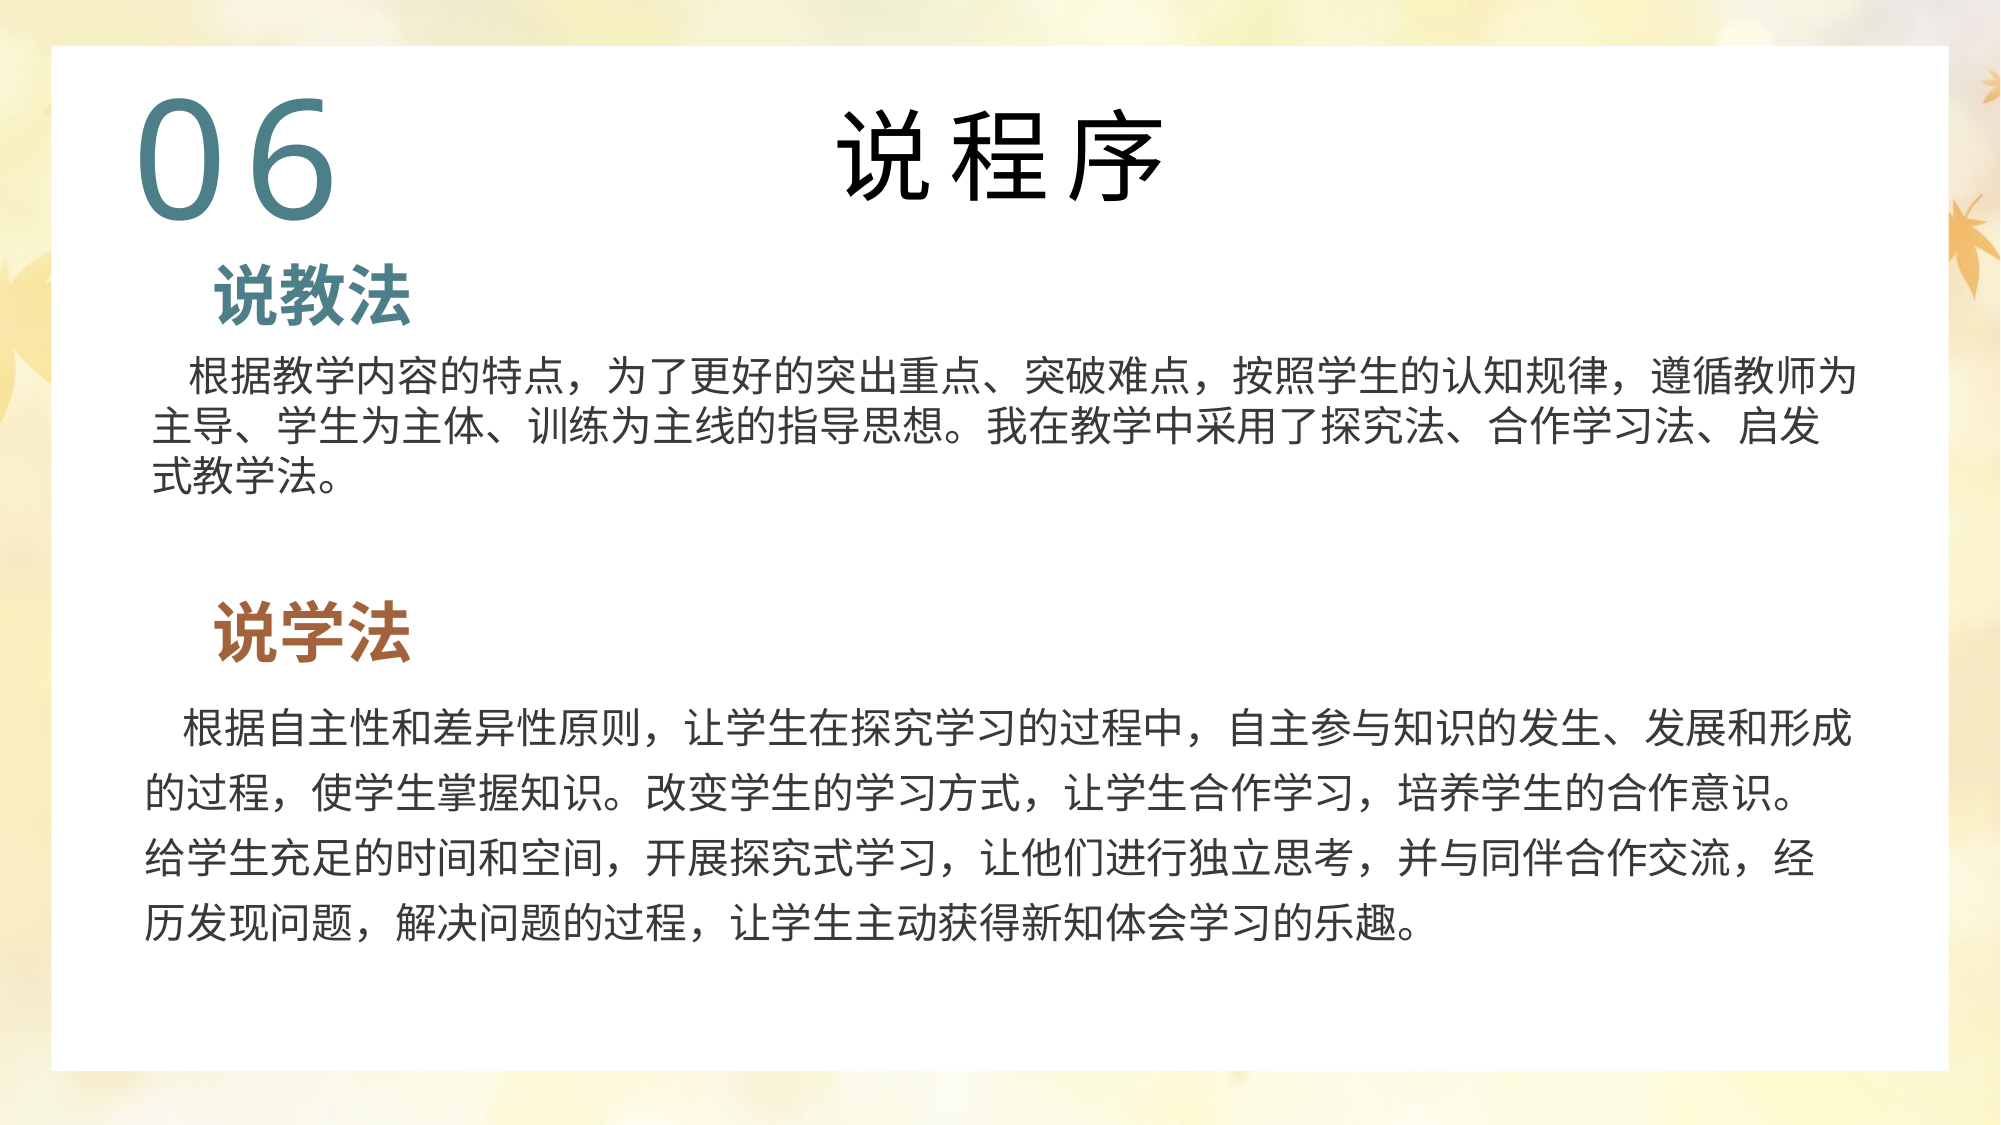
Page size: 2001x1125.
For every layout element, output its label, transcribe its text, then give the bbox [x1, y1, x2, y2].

text_box 根据教学内容的特点，为了更好的突出重点、突破难点，按照学生的认知规律，遵循教师为主导、学生为主体、训练为主线的指导思想。我在教学中采用了探究法、合作学习法、启发式教学法。 [136, 342, 1877, 507]
picture [0, 0, 2001, 1125]
text_box [50, 45, 1950, 1072]
text_box 说程序 [702, 86, 1298, 221]
text_box 说学法 [163, 559, 463, 679]
text_box 说教法 [136, 222, 490, 341]
text_box 06 [113, 45, 359, 261]
text_box 根据自主性和差异性原则，让学生在探究学习的过程中，自主参与知识的发生、发展和形成的过程，使学生掌握知识。改变学生的学习方式，让学生合作学习，培养学生的合作意识。给学生充足的时间和空间，开展探究式学习，让他们进行独立思考，并与同伴合作交流，经历发现问题，解决问题的过程，让学生主动获得新知体会学习的乐趣。 [129, 679, 1870, 955]
